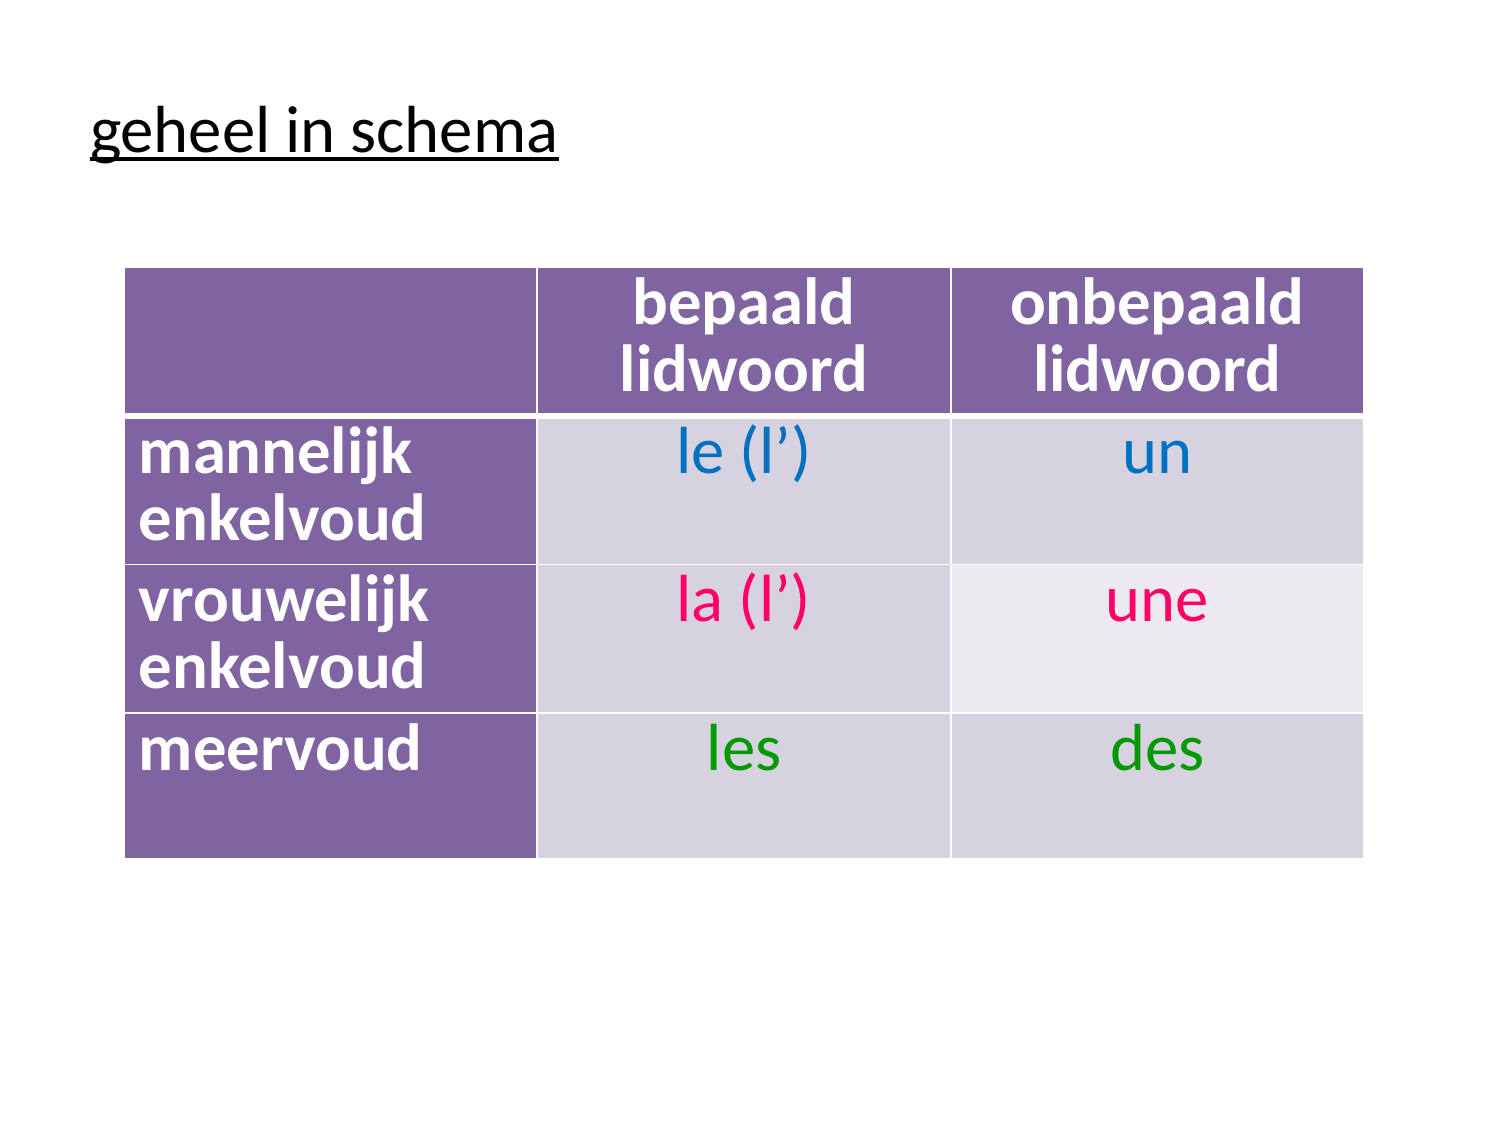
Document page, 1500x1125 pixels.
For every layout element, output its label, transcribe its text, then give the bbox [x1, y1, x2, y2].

table_header bepaald lidwoord [538, 268, 950, 413]
table_cell des [952, 714, 1363, 858]
table_cell un [952, 419, 1363, 564]
table_header [125, 268, 536, 413]
table_cell la (l’) [538, 565, 950, 712]
table_cell une [952, 565, 1363, 712]
table_cell vrouwelijk enkelvoud [125, 565, 536, 712]
table_cell les [538, 714, 950, 858]
table_cell meervoud [125, 714, 536, 858]
table_cell le (l’) [538, 419, 950, 564]
table_header onbepaald lidwoord [952, 268, 1363, 413]
list geheel in schema [75, 78, 1425, 1005]
table_cell mannelijk enkelvoud [125, 419, 536, 564]
